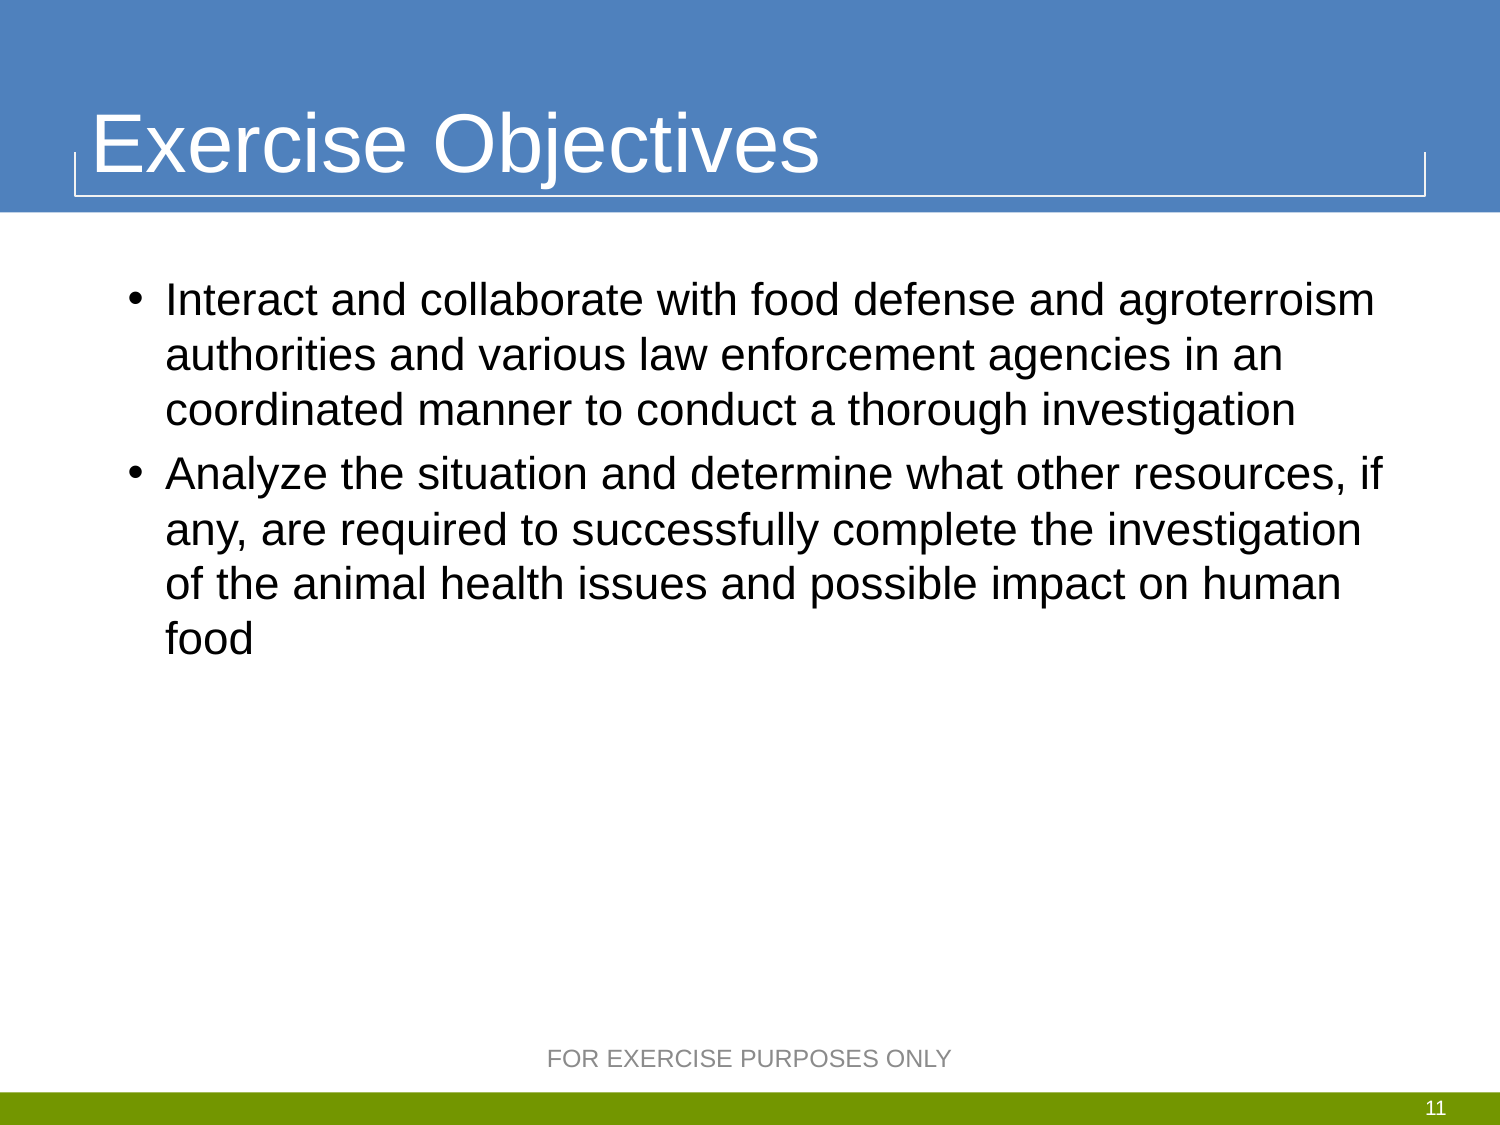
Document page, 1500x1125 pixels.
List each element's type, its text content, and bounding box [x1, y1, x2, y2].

footer FOR EXERCISE PURPOSES ONLY [512, 1042, 988, 1103]
list Interact and collaborate with food defense and agroterroism authorities and various law enforcement agencies in an coordinated manner to conduct a thorough investigation Analyze the situation and determine what other resources, if any, are required to successfully complete the investigation of the animal health issues and possible impact on human food [74, 262, 1426, 1006]
title Exercise Objectives [74, 44, 1426, 233]
